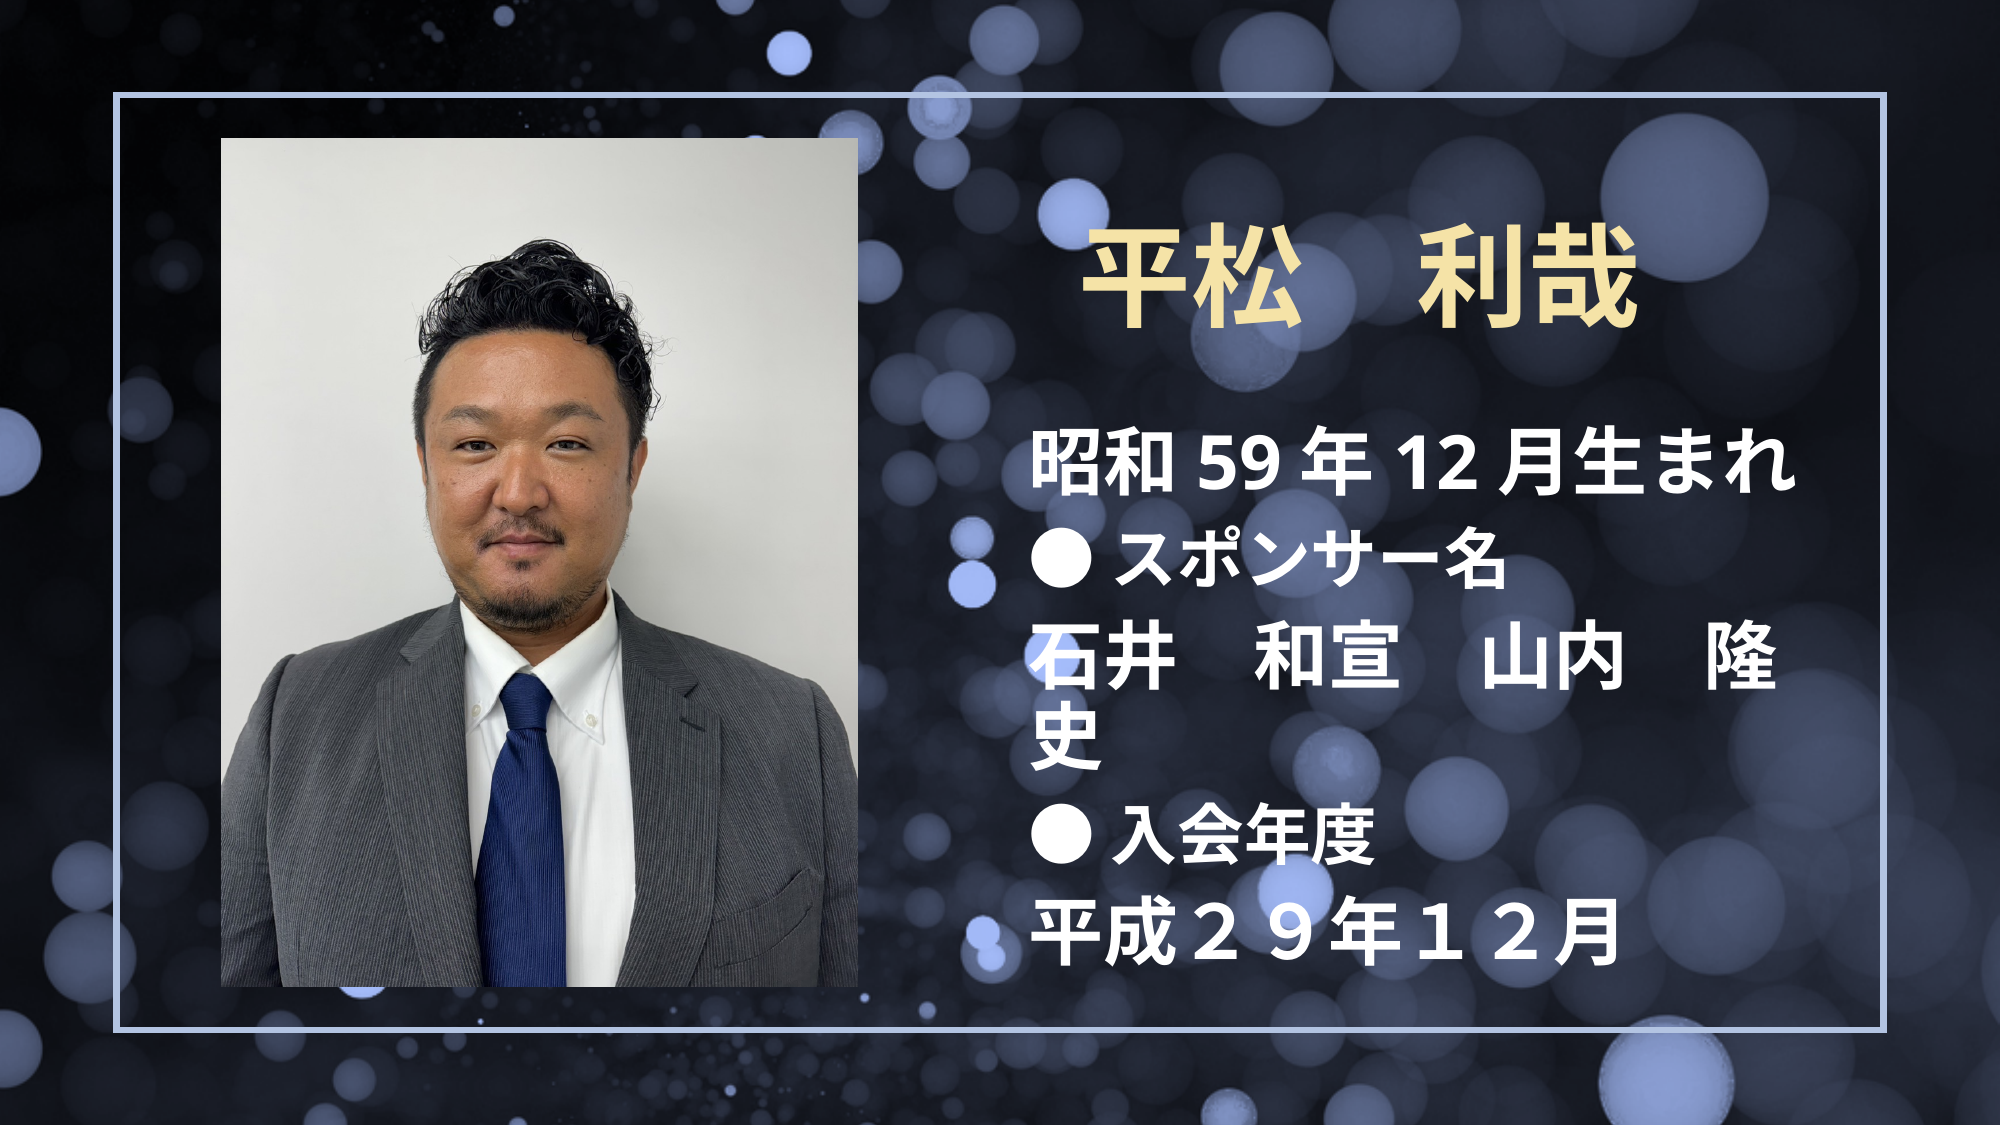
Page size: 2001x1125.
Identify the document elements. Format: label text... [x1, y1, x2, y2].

list 平松 利哉 [978, 213, 1743, 563]
picture [221, 138, 858, 987]
list 昭和59年12月生まれ ●スポンサー名 石井 和宣 山内 隆史 ●入会年度 平成２９年１２月 [1013, 416, 1859, 660]
